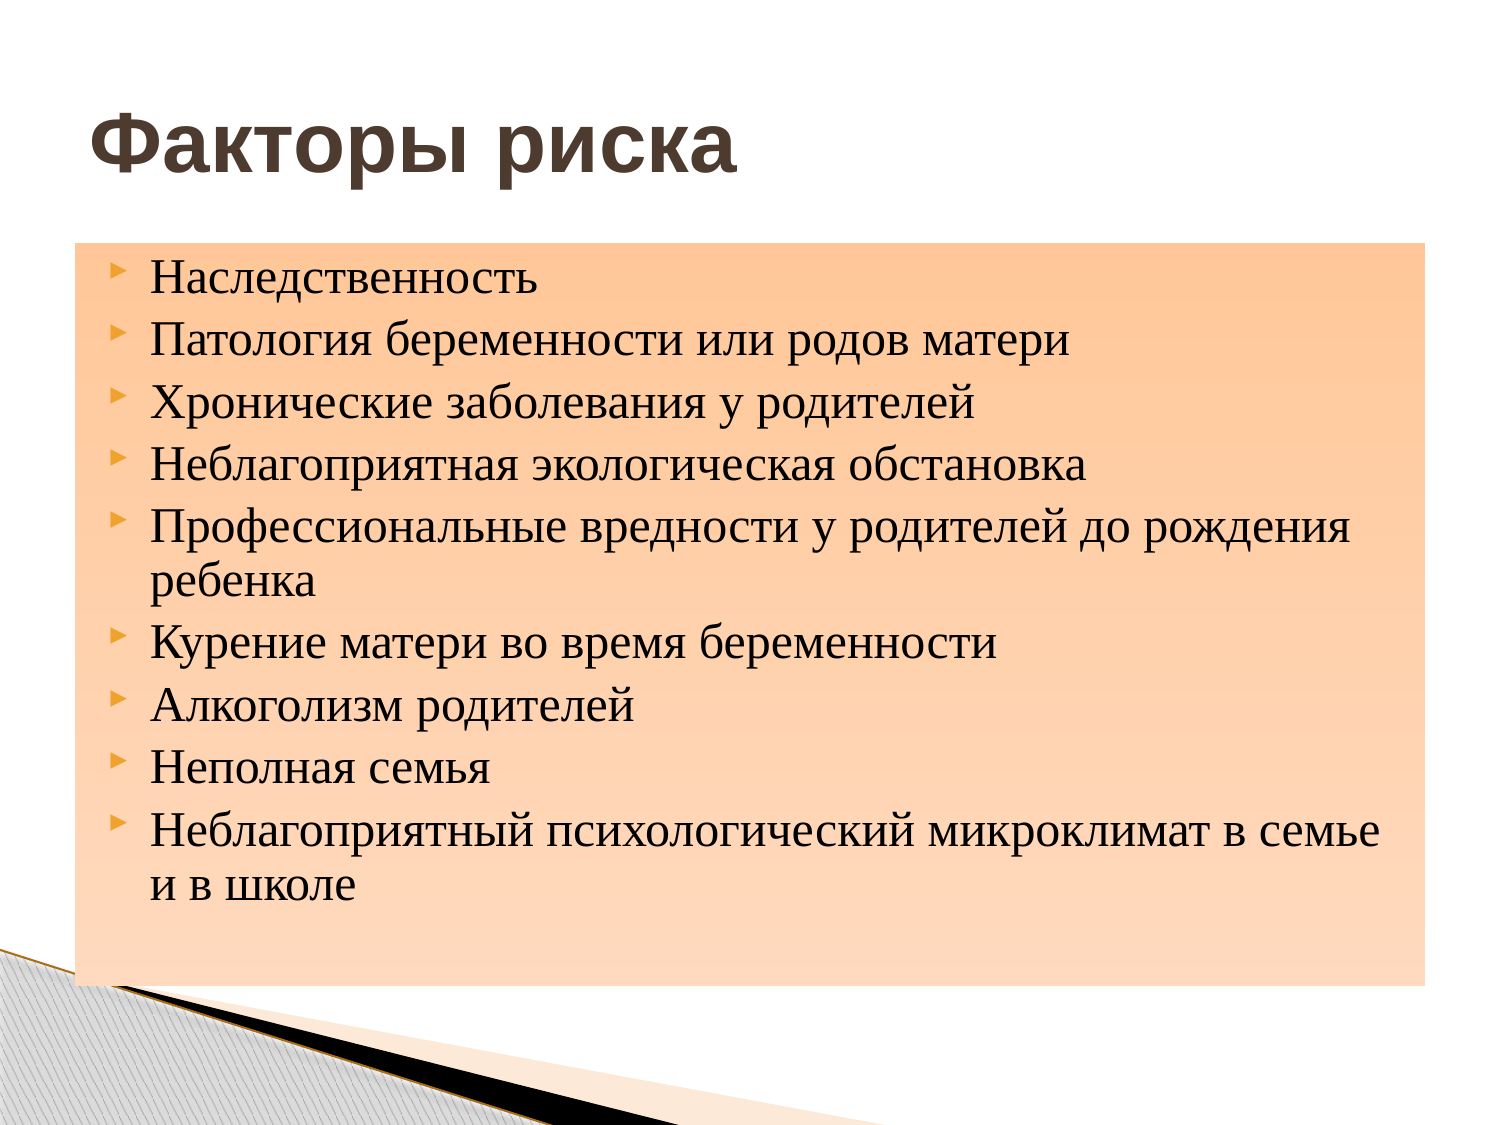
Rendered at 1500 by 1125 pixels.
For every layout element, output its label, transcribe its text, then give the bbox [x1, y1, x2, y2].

list Наследственность Патология беременности или родов матери Хронические заболевания у родителей Неблагоприятная экологическая обстановка Профессиональные вредности у родителей до рождения ребенка Курение матери во время беременности Алкоголизм родителей Неполная семья Неблагоприятный психологический микроклимат в семье и в школе [75, 243, 1425, 986]
title Факторы риска [75, 45, 1425, 233]
